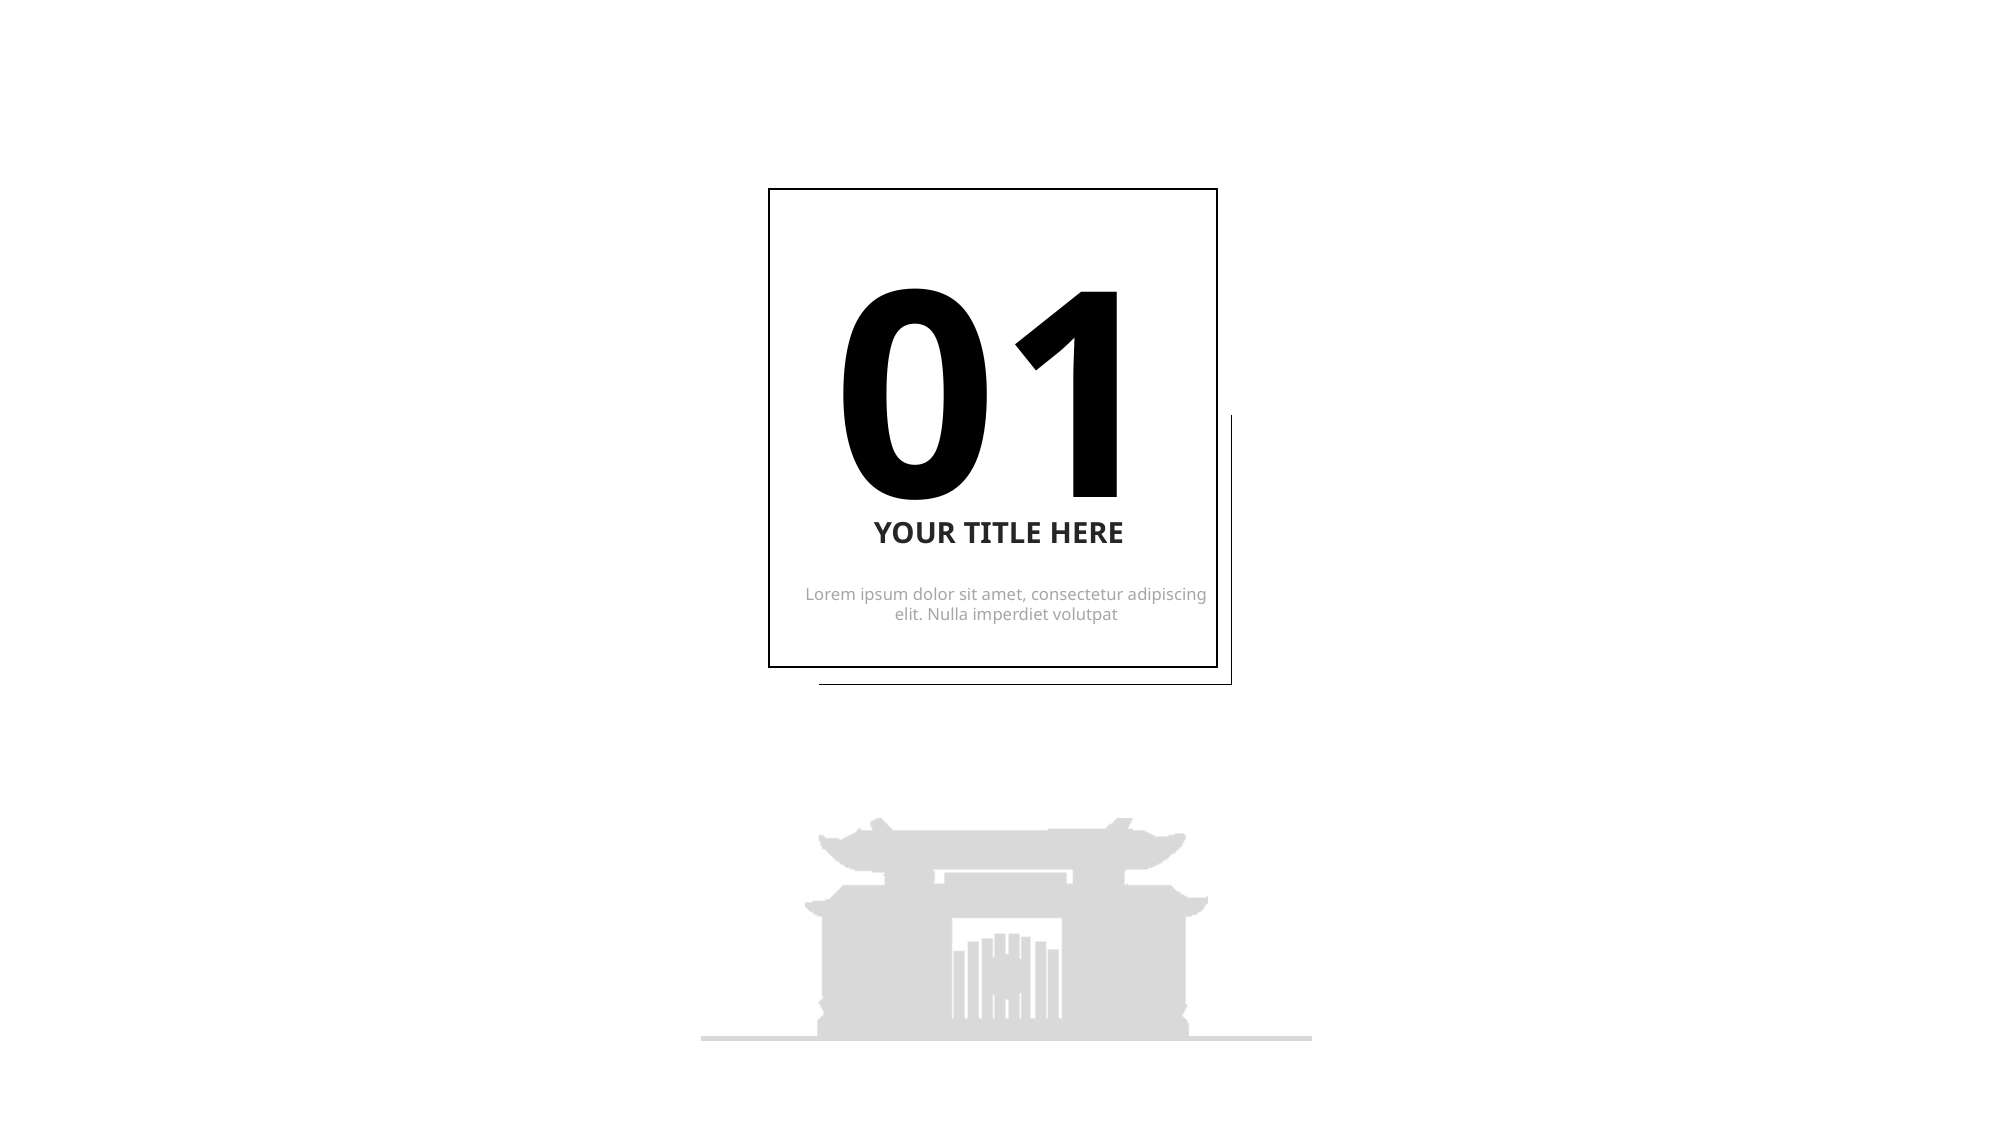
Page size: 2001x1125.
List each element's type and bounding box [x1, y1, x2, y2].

text_box [587, 520, 1386, 819]
text_box [701, 818, 1313, 1039]
text_box [768, 188, 1232, 685]
